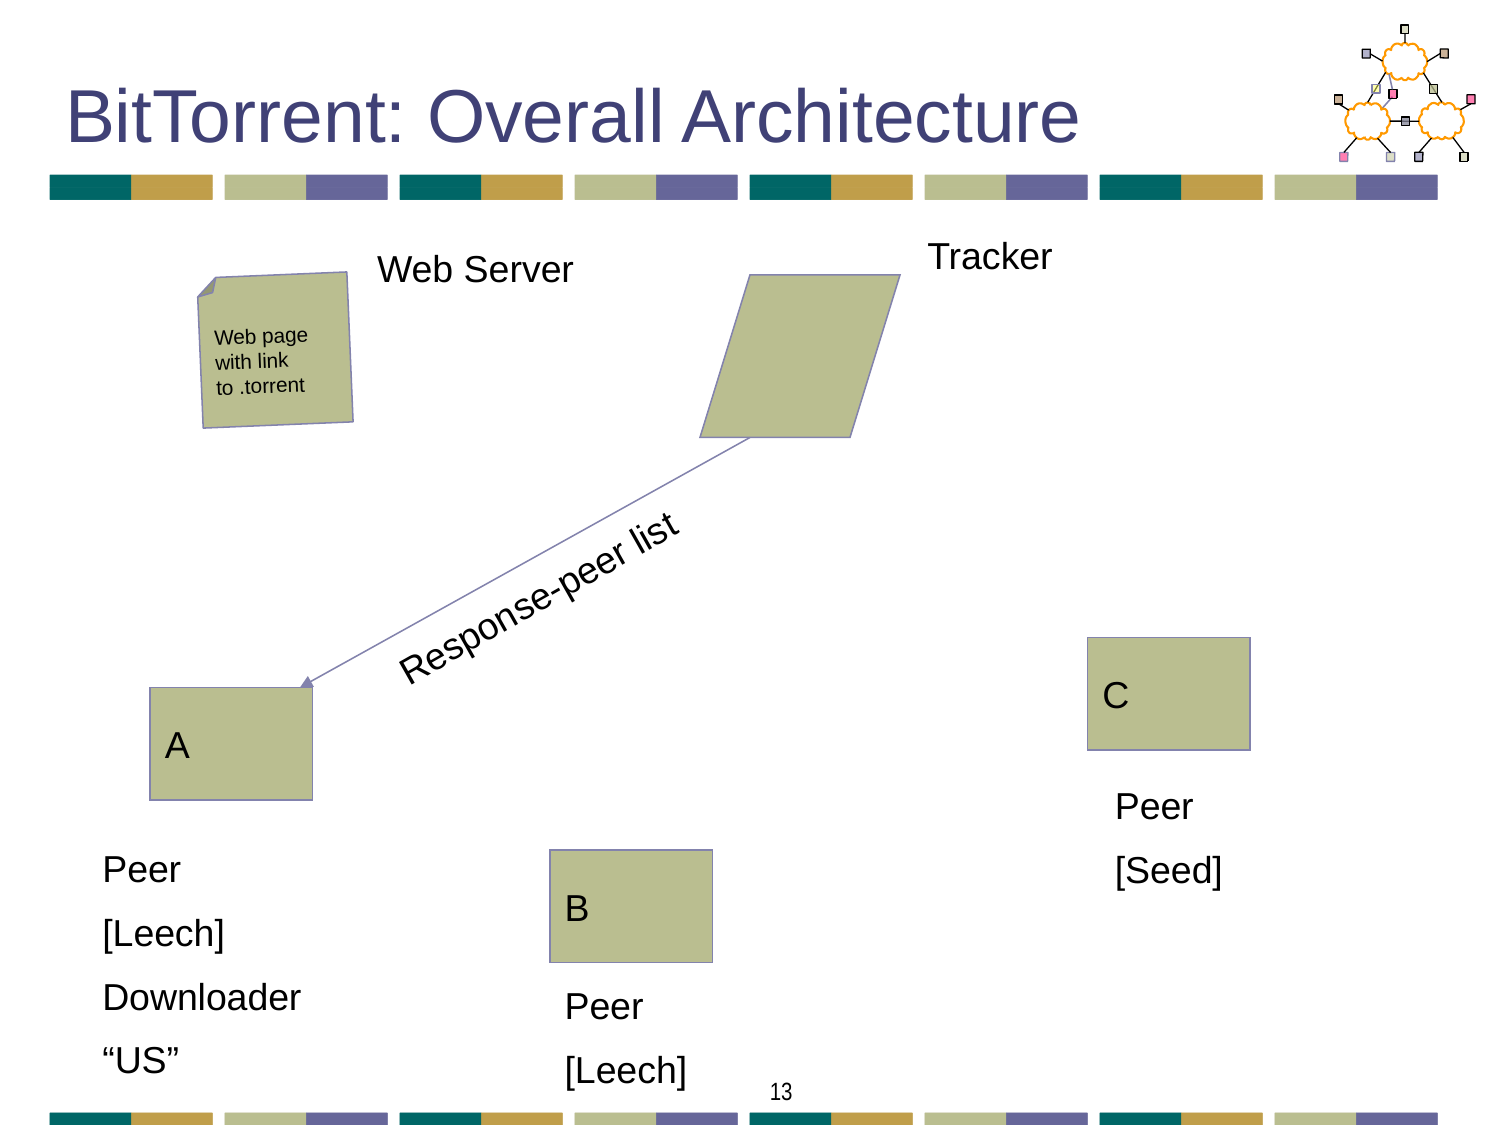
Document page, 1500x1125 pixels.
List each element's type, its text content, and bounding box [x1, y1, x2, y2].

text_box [87, 224, 1251, 1104]
title BitTorrent: Overall Architecture [50, 62, 1438, 163]
